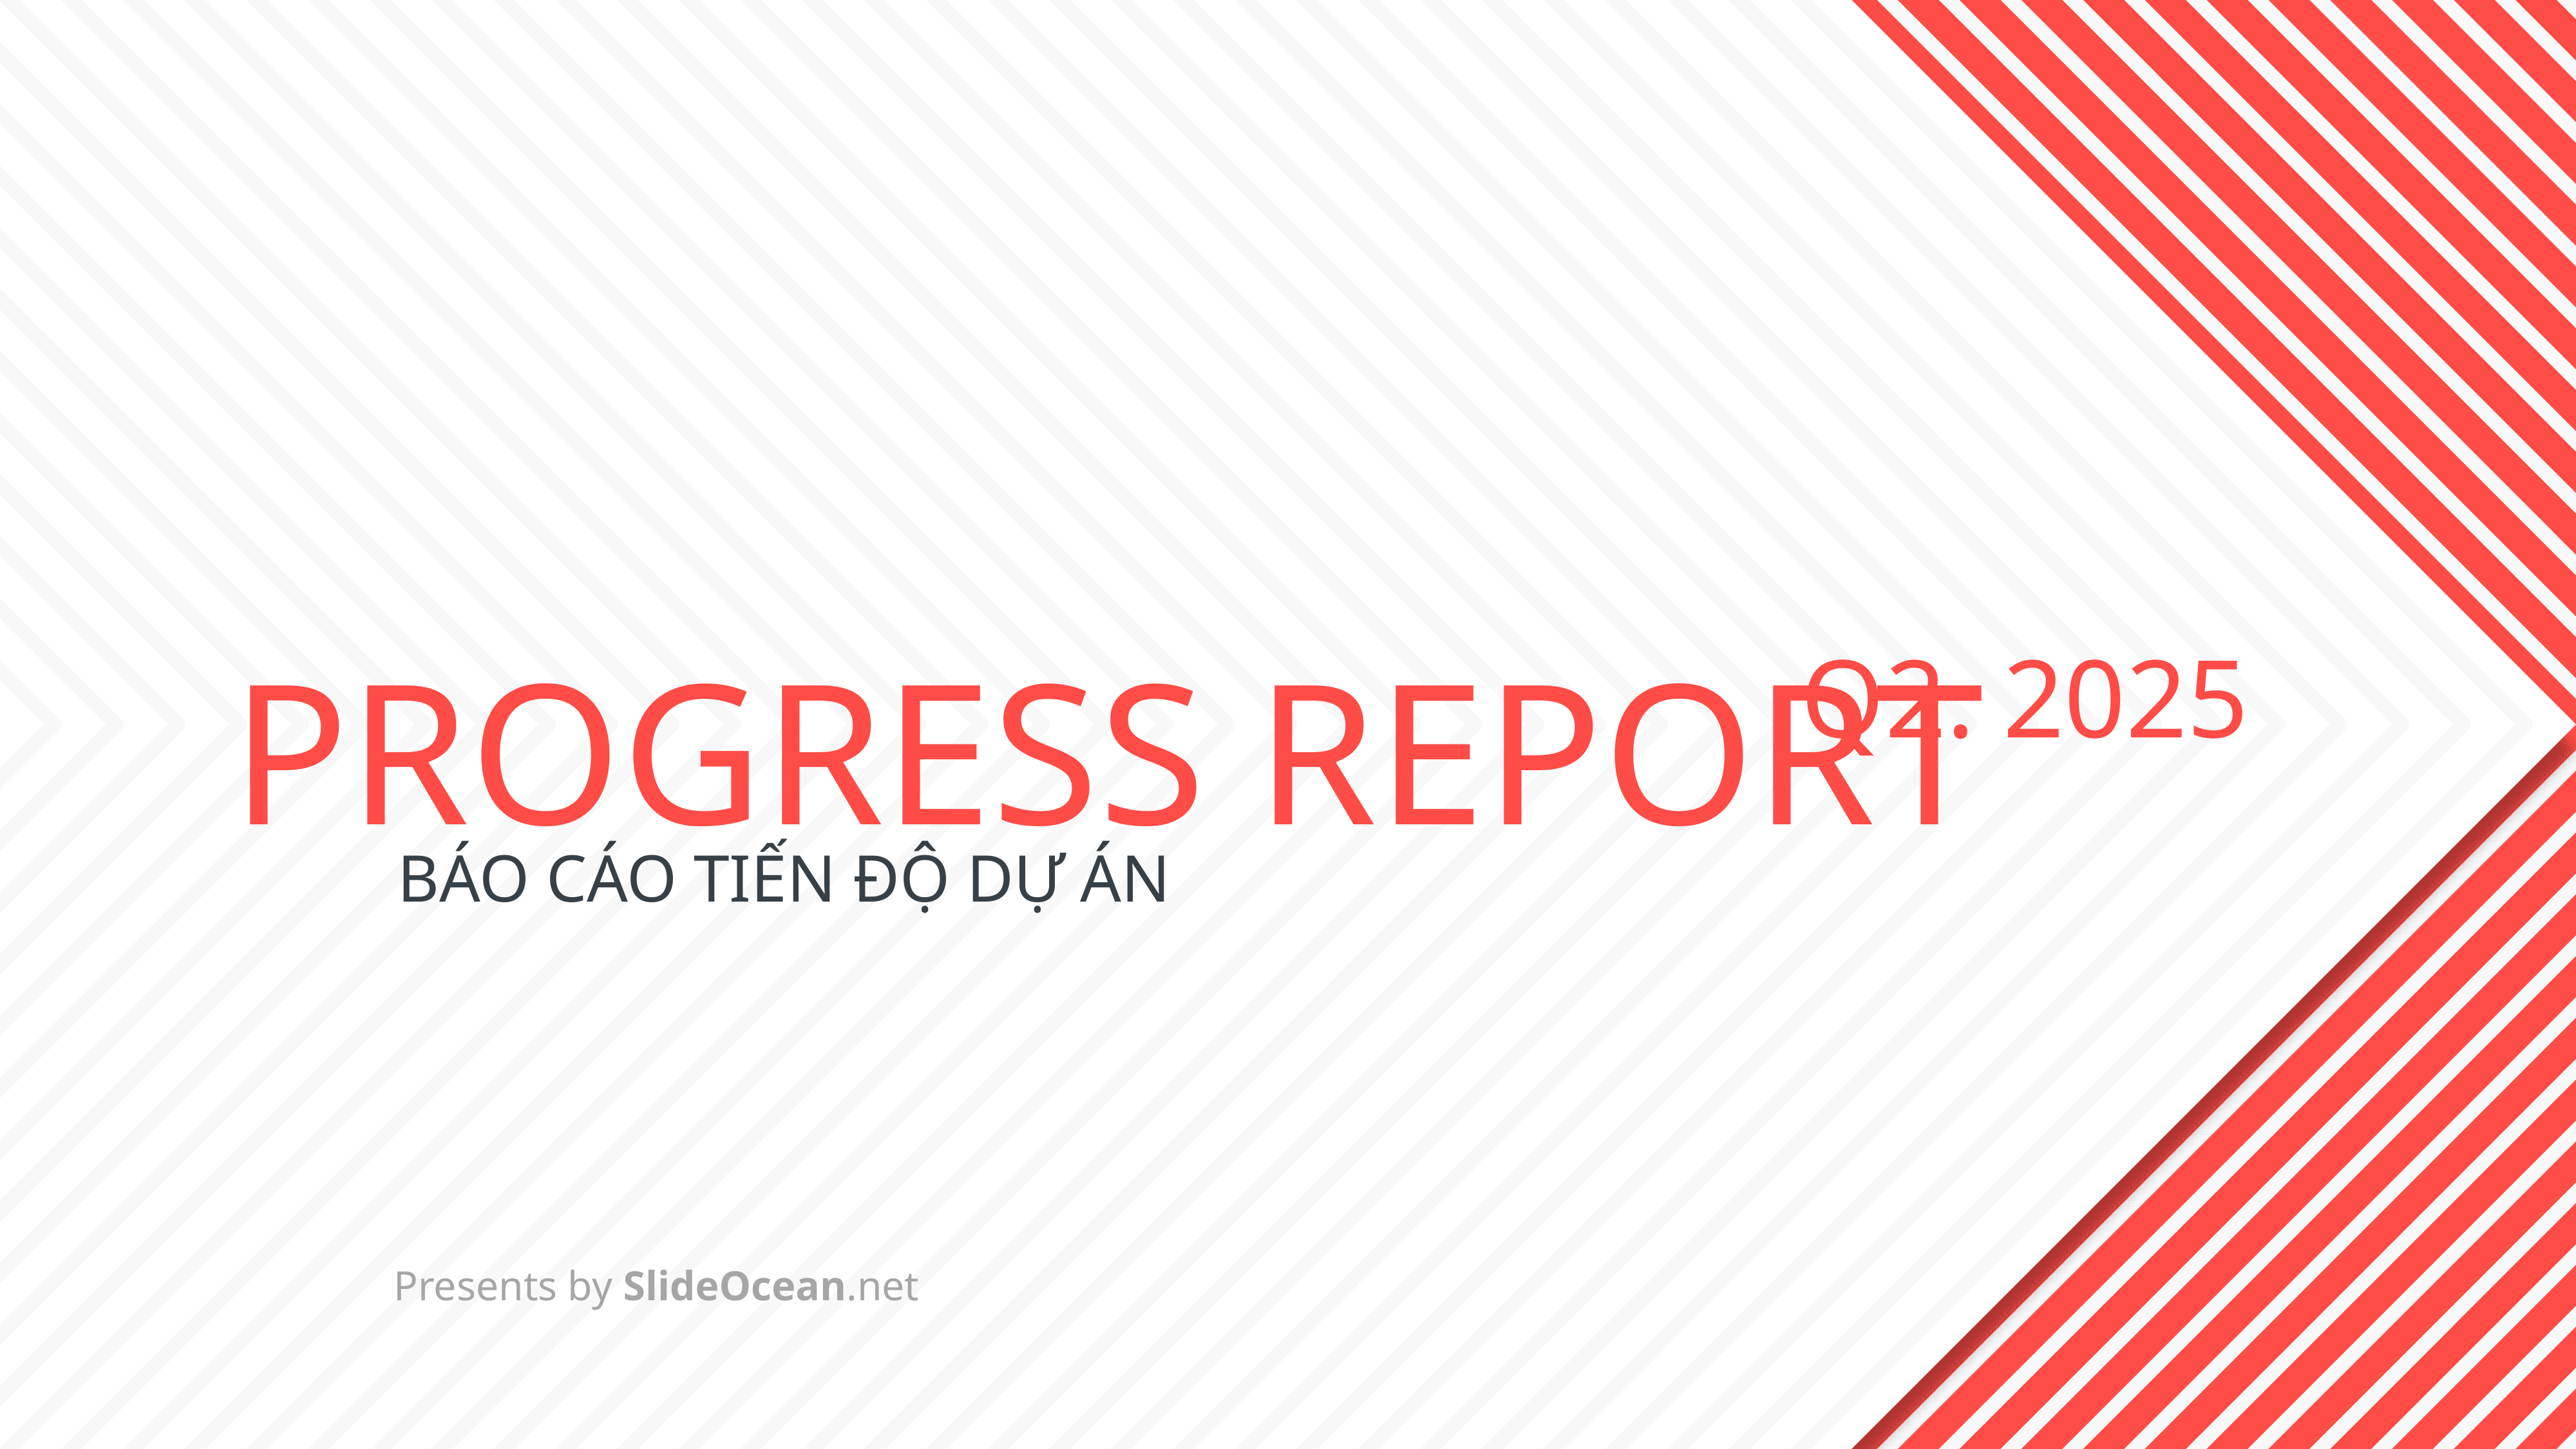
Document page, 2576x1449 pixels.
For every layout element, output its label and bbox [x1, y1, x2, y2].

text_box [0, 0, 2533, 1449]
text_box [2533, 0, 2576, 1449]
